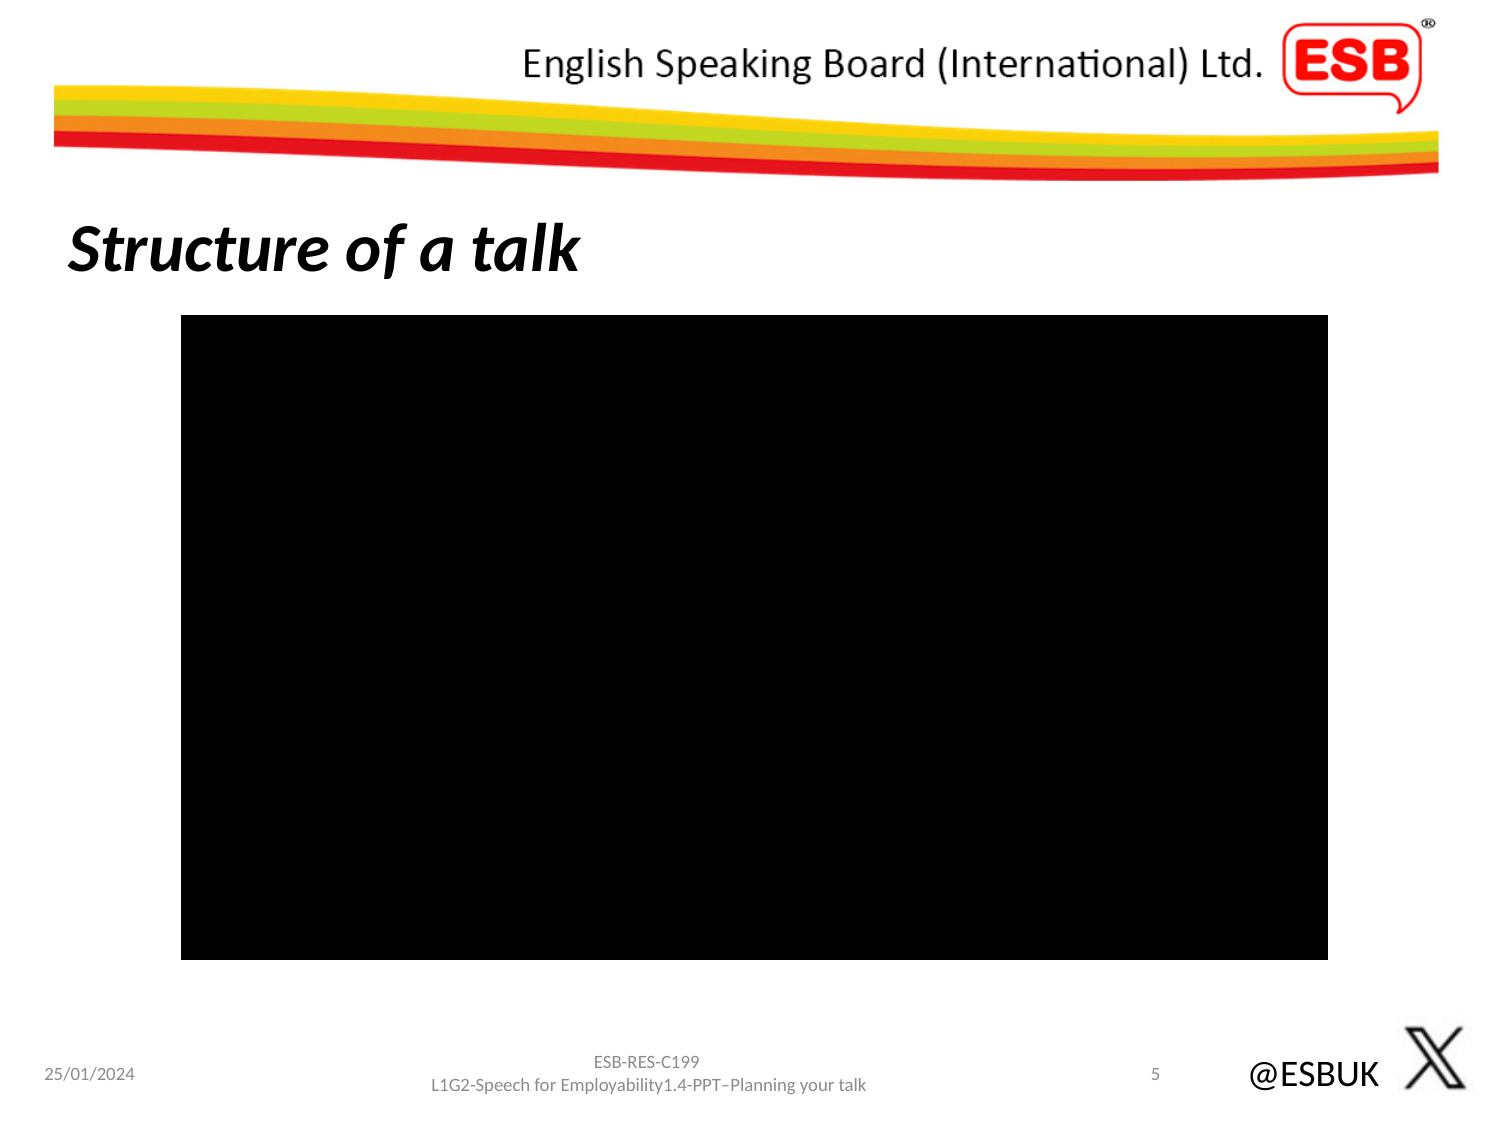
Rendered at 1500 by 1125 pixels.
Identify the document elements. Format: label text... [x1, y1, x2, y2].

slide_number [29, 1042, 367, 1103]
picture [0, 0, 1500, 189]
slide_number 5 [930, 1042, 1176, 1103]
title Structure of a talk [53, 184, 1347, 315]
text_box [180, 314, 1329, 961]
footer ESB-RES-C199 L1G2-Speech for Employability1.4-PPT–Planning your talk [395, 1042, 902, 1103]
picture [1397, 1015, 1478, 1102]
